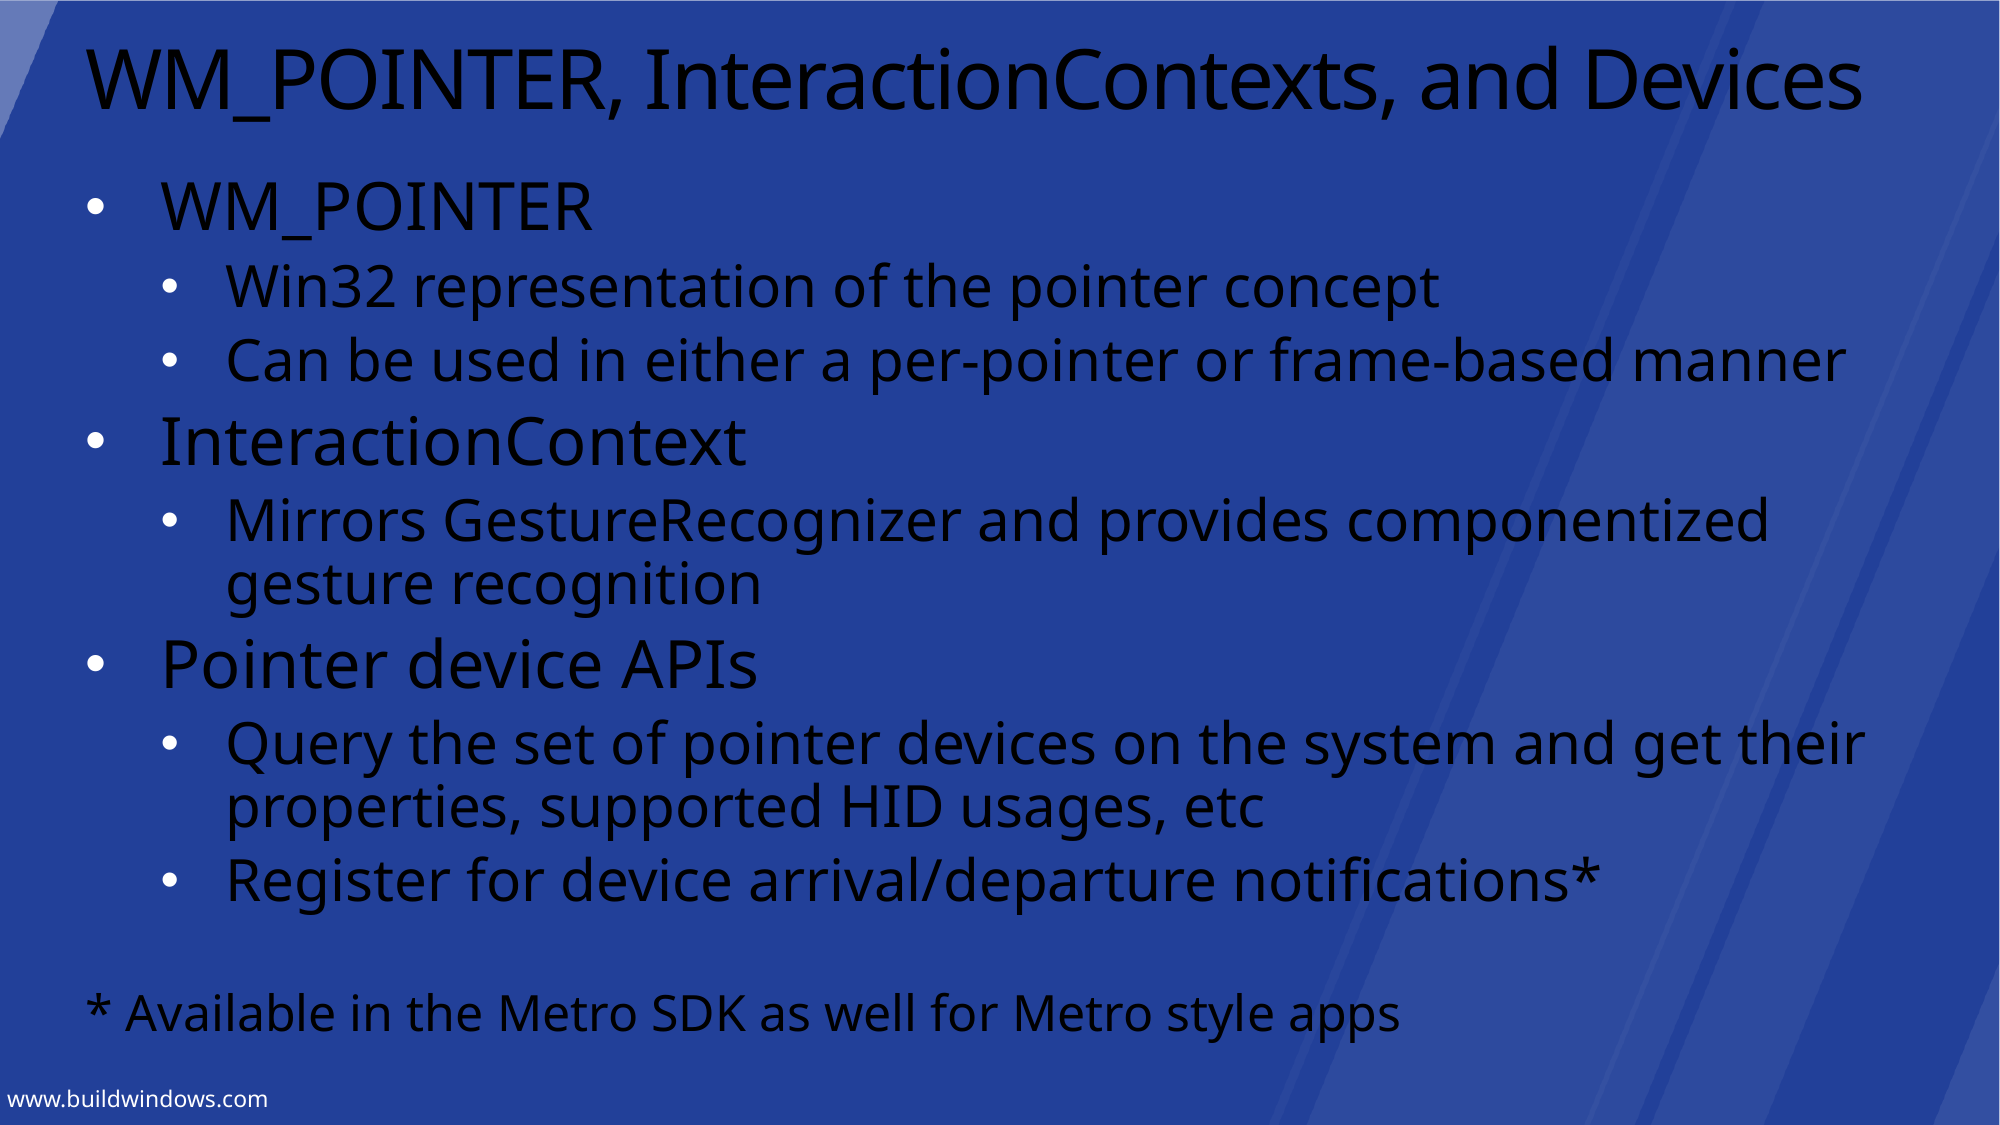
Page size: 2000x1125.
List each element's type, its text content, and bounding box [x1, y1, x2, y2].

list WM_POINTER Win32 representation of the pointer concept Can be used in either a per-pointer or frame-based manner InteractionContext Mirrors GestureRecognizer and provides componentized gesture recognition Pointer device APIs Query the set of pointer devices on the system and get their properties, supported HID usages, etc Register for device arrival/departure notifications* * Available in the Metro SDK as well for Metro style apps [85, 173, 1914, 1094]
picture [0, 0, 2000, 1125]
title WM_POINTER, InteractionContexts, and Devices [85, 37, 1914, 129]
